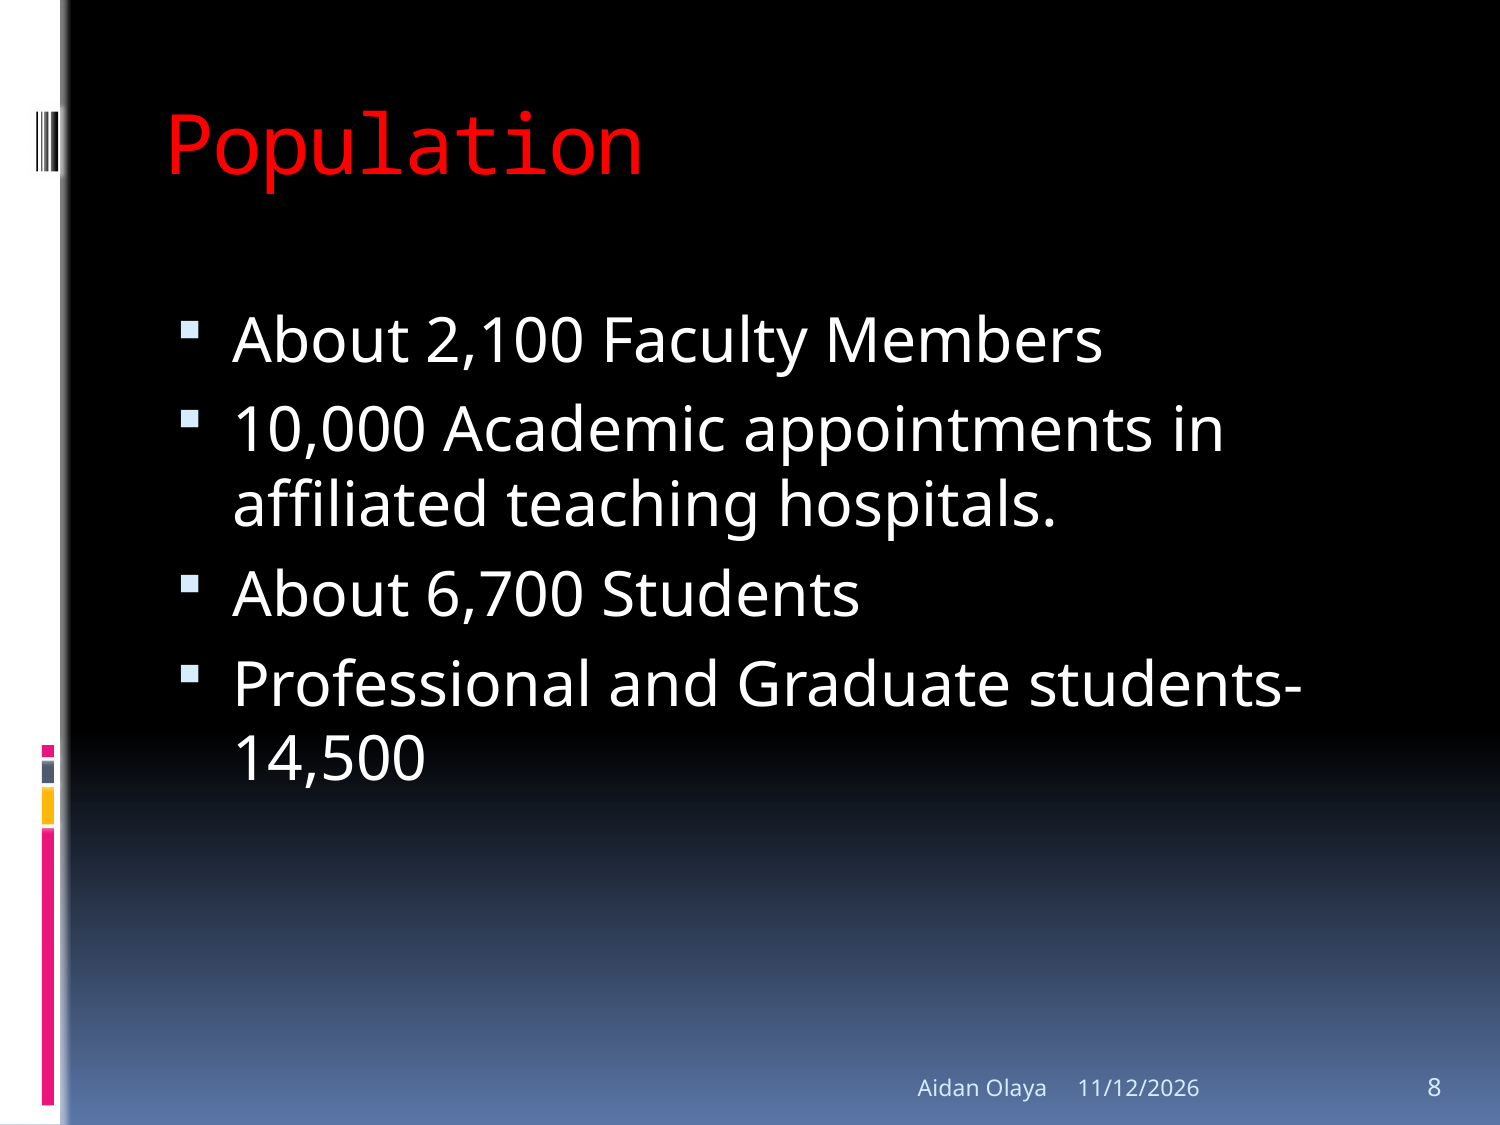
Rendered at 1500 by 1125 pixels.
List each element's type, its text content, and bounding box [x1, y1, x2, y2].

footer Aidan Olaya [150, 1052, 1063, 1113]
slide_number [1063, 1052, 1412, 1113]
slide_number 8 [1412, 1052, 1488, 1113]
list About 2,100 Faculty Members 10,000 Academic appointments in affiliated teaching hospitals. About 6,700 Students Professional and Graduate students- 14,500 [150, 292, 1425, 1043]
title Population [150, 83, 1425, 234]
